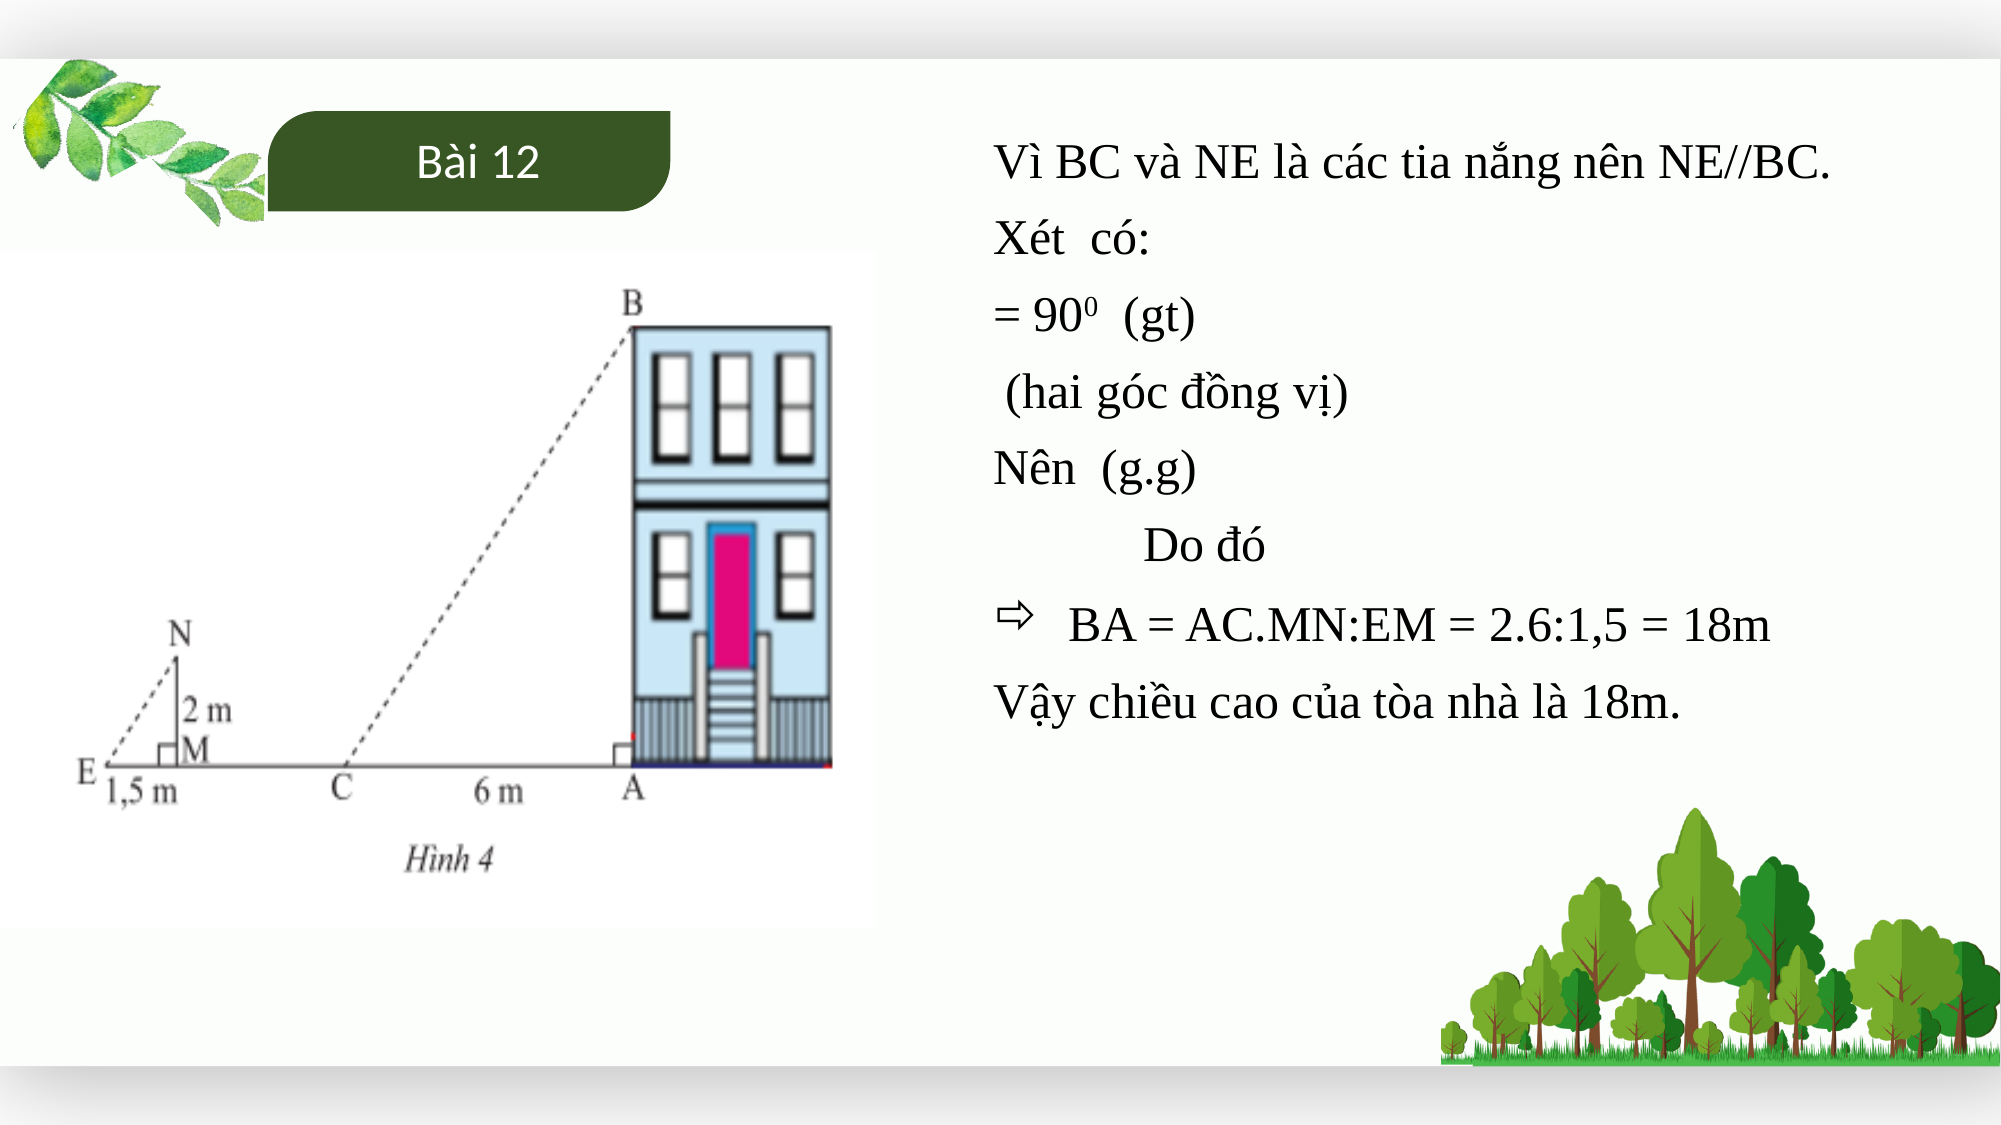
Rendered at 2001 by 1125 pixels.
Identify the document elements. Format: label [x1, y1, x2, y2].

text_box [0, 251, 876, 928]
text_box [0, 215, 2000, 297]
picture [9, 0, 268, 215]
text_box [267, 111, 695, 212]
picture [1441, 717, 2000, 1125]
